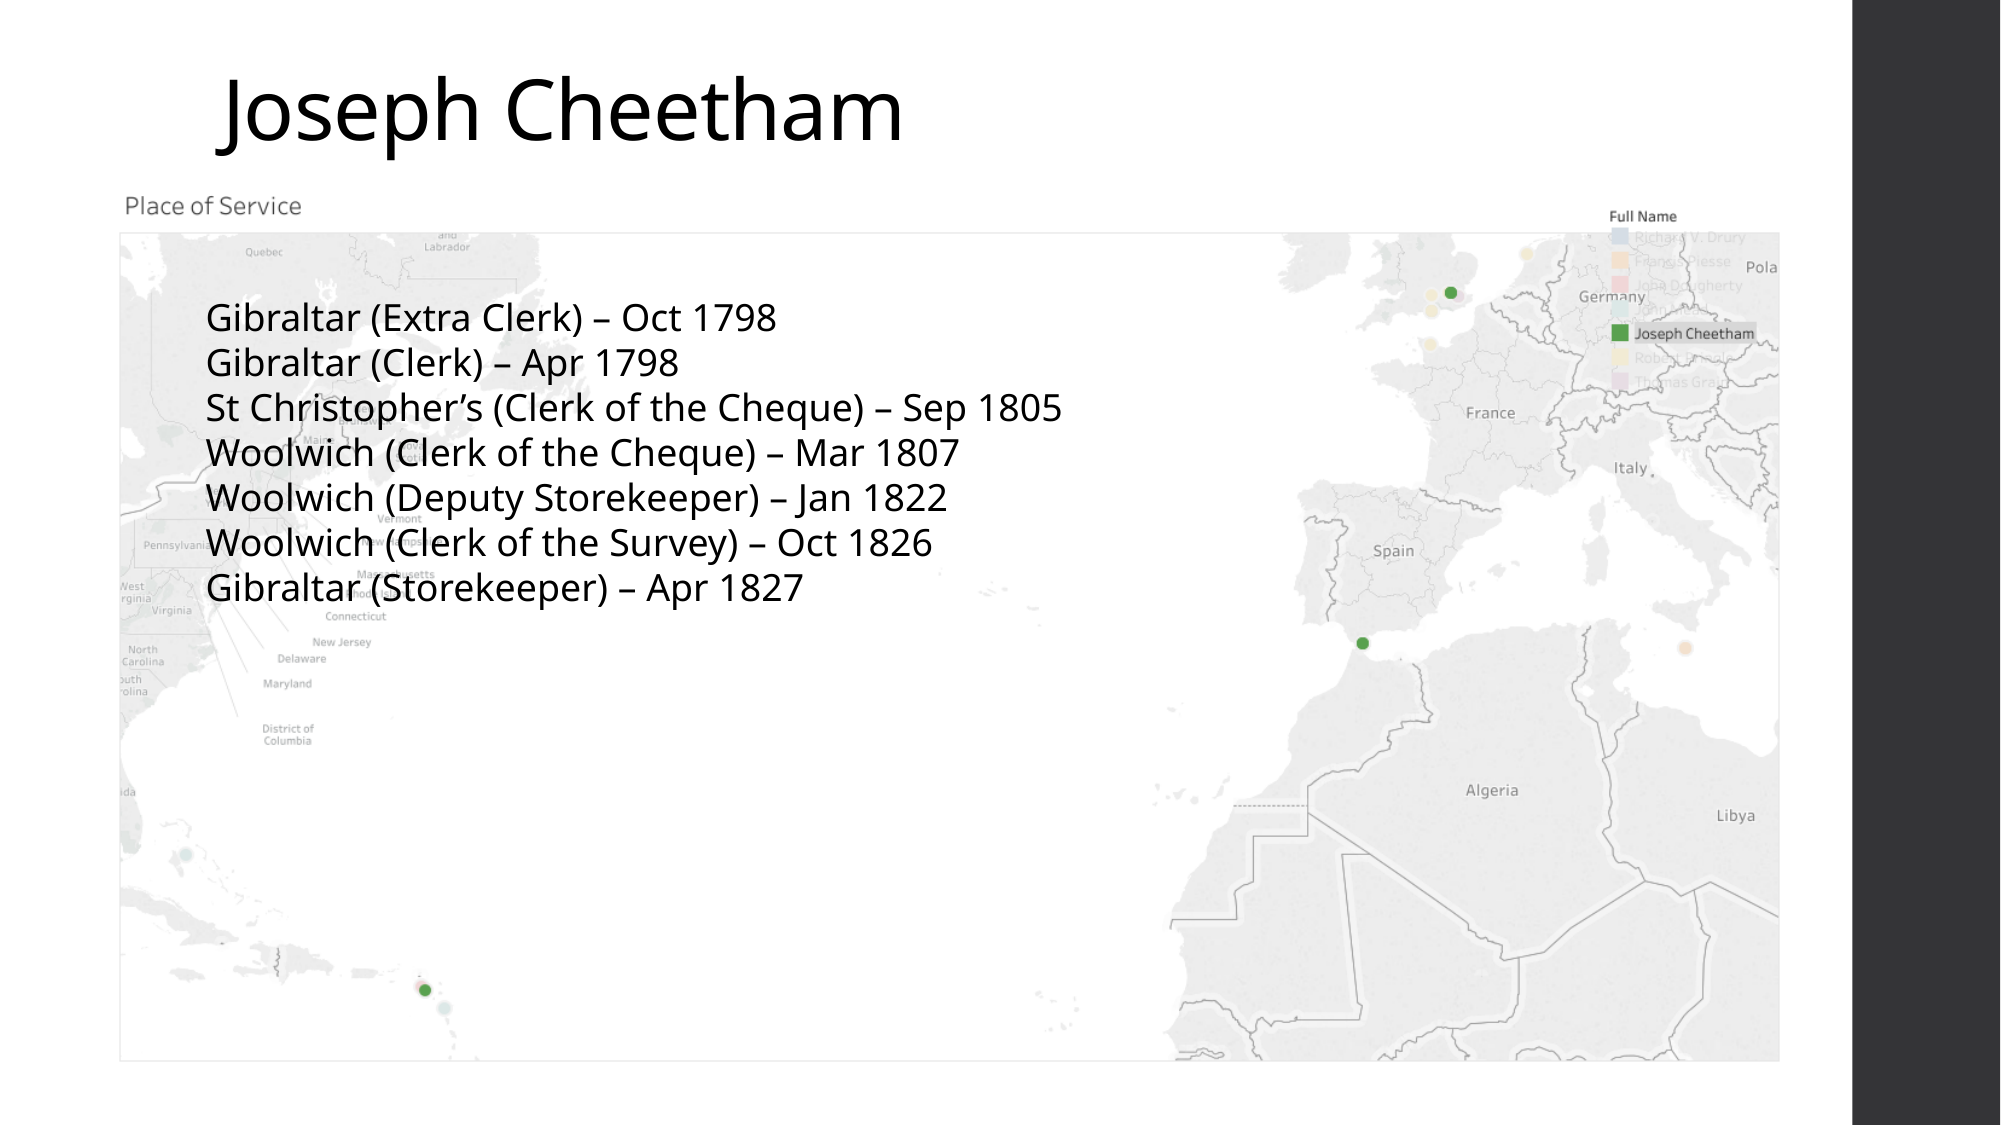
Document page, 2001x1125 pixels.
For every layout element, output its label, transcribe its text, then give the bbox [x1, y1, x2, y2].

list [105, 166, 1794, 1076]
title Joseph Cheetham [206, 60, 1797, 164]
